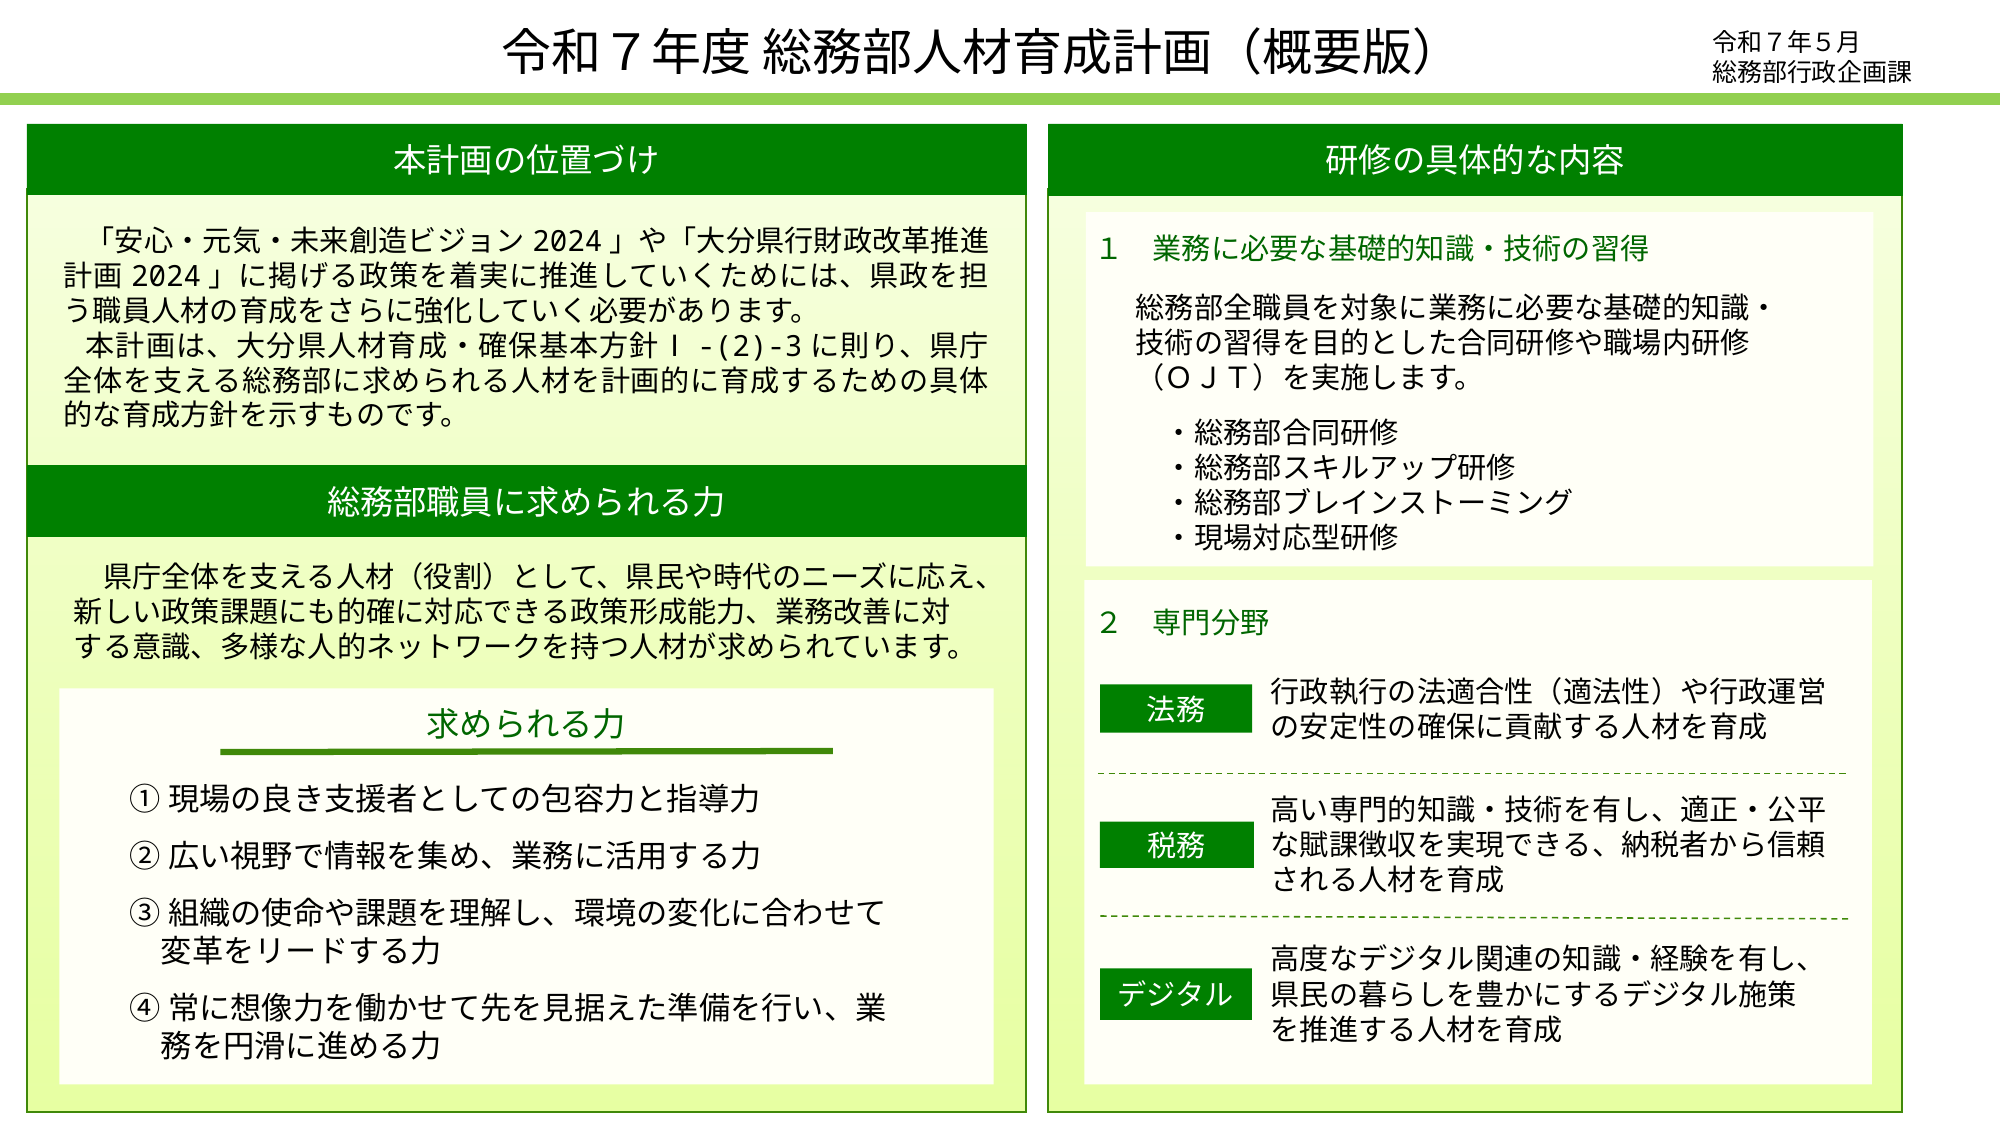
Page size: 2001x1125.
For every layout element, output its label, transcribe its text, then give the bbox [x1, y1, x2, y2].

text_box [26, 537, 1027, 1112]
text_box [1085, 212, 1874, 567]
text_box ①現場の良き支援者としての包容力と指導力 ②広い視野で情報を集め、業務に活用する力 ③組織の使命や課題を理解し、環境の変化に合わせて 変革をリードする力 ④常に想像力を働かせて先を見据えた準備を行い、業 務を円滑に進める力 [114, 771, 939, 1071]
text_box 法務 [1100, 684, 1253, 733]
text_box 県庁全体を支える人材（役割）として、県民や時代のニーズに応え、新しい政策課題にも的確に対応できる政策形成能力、業務改善に対する意識、多様な人的ネットワークを持つ人材が求められています。 [59, 551, 994, 671]
text_box 求められる力 [231, 696, 822, 751]
text_box [1048, 195, 1903, 1112]
text_box 令和７年５月 総務部行政企画課 [1697, 18, 1985, 94]
text_box 研修の具体的な内容 [1048, 123, 1903, 195]
text_box [1084, 580, 1872, 1085]
text_box 高い専門的知識・技術を有し、適正・公平な賦課徴収を実現できる、納税者から信頼される人材を育成 [1256, 784, 1848, 904]
text_box 行政執行の法適合性（適法性）や行政運営の安定性の確保に貢献する人材を育成 [1256, 665, 1848, 751]
text_box [59, 688, 994, 1085]
text_box 総務部全職員を対象に業務に必要な基礎的知識・技術の習得を目的とした合同研修や職場内研修（ＯＪＴ）を実施します。 ・総務部合同研修 ・総務部スキルアップ研修 ・総務部ブレインストーミング ・現場対応型研修 [1121, 281, 1821, 562]
text_box 「安心・元気・未来創造ビジョン2024」や「大分県行財政改革推進計画2024」に掲げる政策を着実に推進していくためには、県政を担う職員人材の育成をさらに強化していく必要があります。 本計画は、大分県人材育成・確保基本方針Ⅰ-(2)-3に則り、県庁全体を支える総務部に求められる人材を計画的に育成するための具体的な育成方針を示すものです。 [48, 214, 1005, 440]
text_box ２ 専門分野 [1079, 597, 1289, 648]
text_box デジタル [1100, 968, 1252, 1020]
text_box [1099, 915, 1851, 920]
text_box １ 業務に必要な基礎的知識・技術の習得 [1079, 223, 1728, 273]
text_box 高度なデジタル関連の知識・経験を有し、県民の暮らしを豊かにするデジタル施策を推進する人材を育成 [1256, 933, 1841, 1054]
text_box 令和７年度 総務部人材育成計画（概要版） [486, 13, 1514, 88]
text_box 本計画の位置づけ [26, 123, 1027, 195]
text_box 総務部職員に求められる力 [26, 465, 1027, 537]
text_box 税務 [1099, 821, 1254, 868]
text_box [26, 195, 1027, 465]
